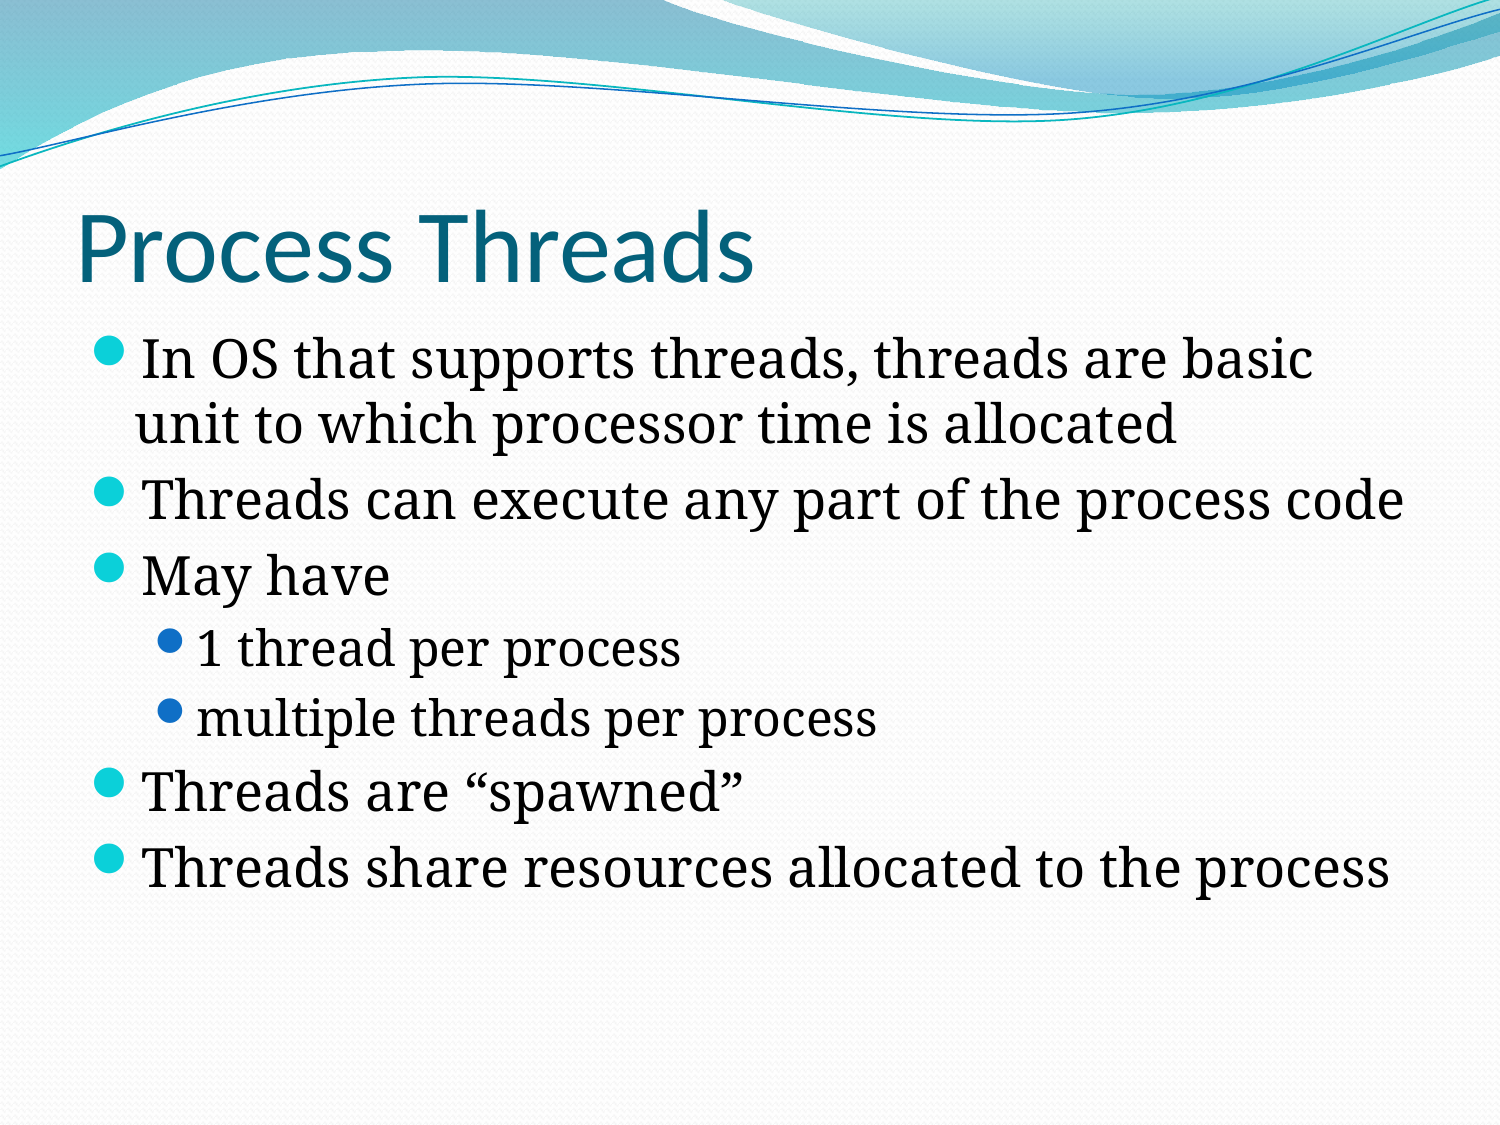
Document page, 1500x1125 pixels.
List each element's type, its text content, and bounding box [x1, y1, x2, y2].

list In OS that supports threads, threads are basic unit to which processor time is allocated Threads can execute any part of the process code May have 1 thread per process multiple threads per process Threads are “spawned” Threads share resources allocated to the process [75, 317, 1425, 1038]
title Process Threads [75, 115, 1425, 303]
